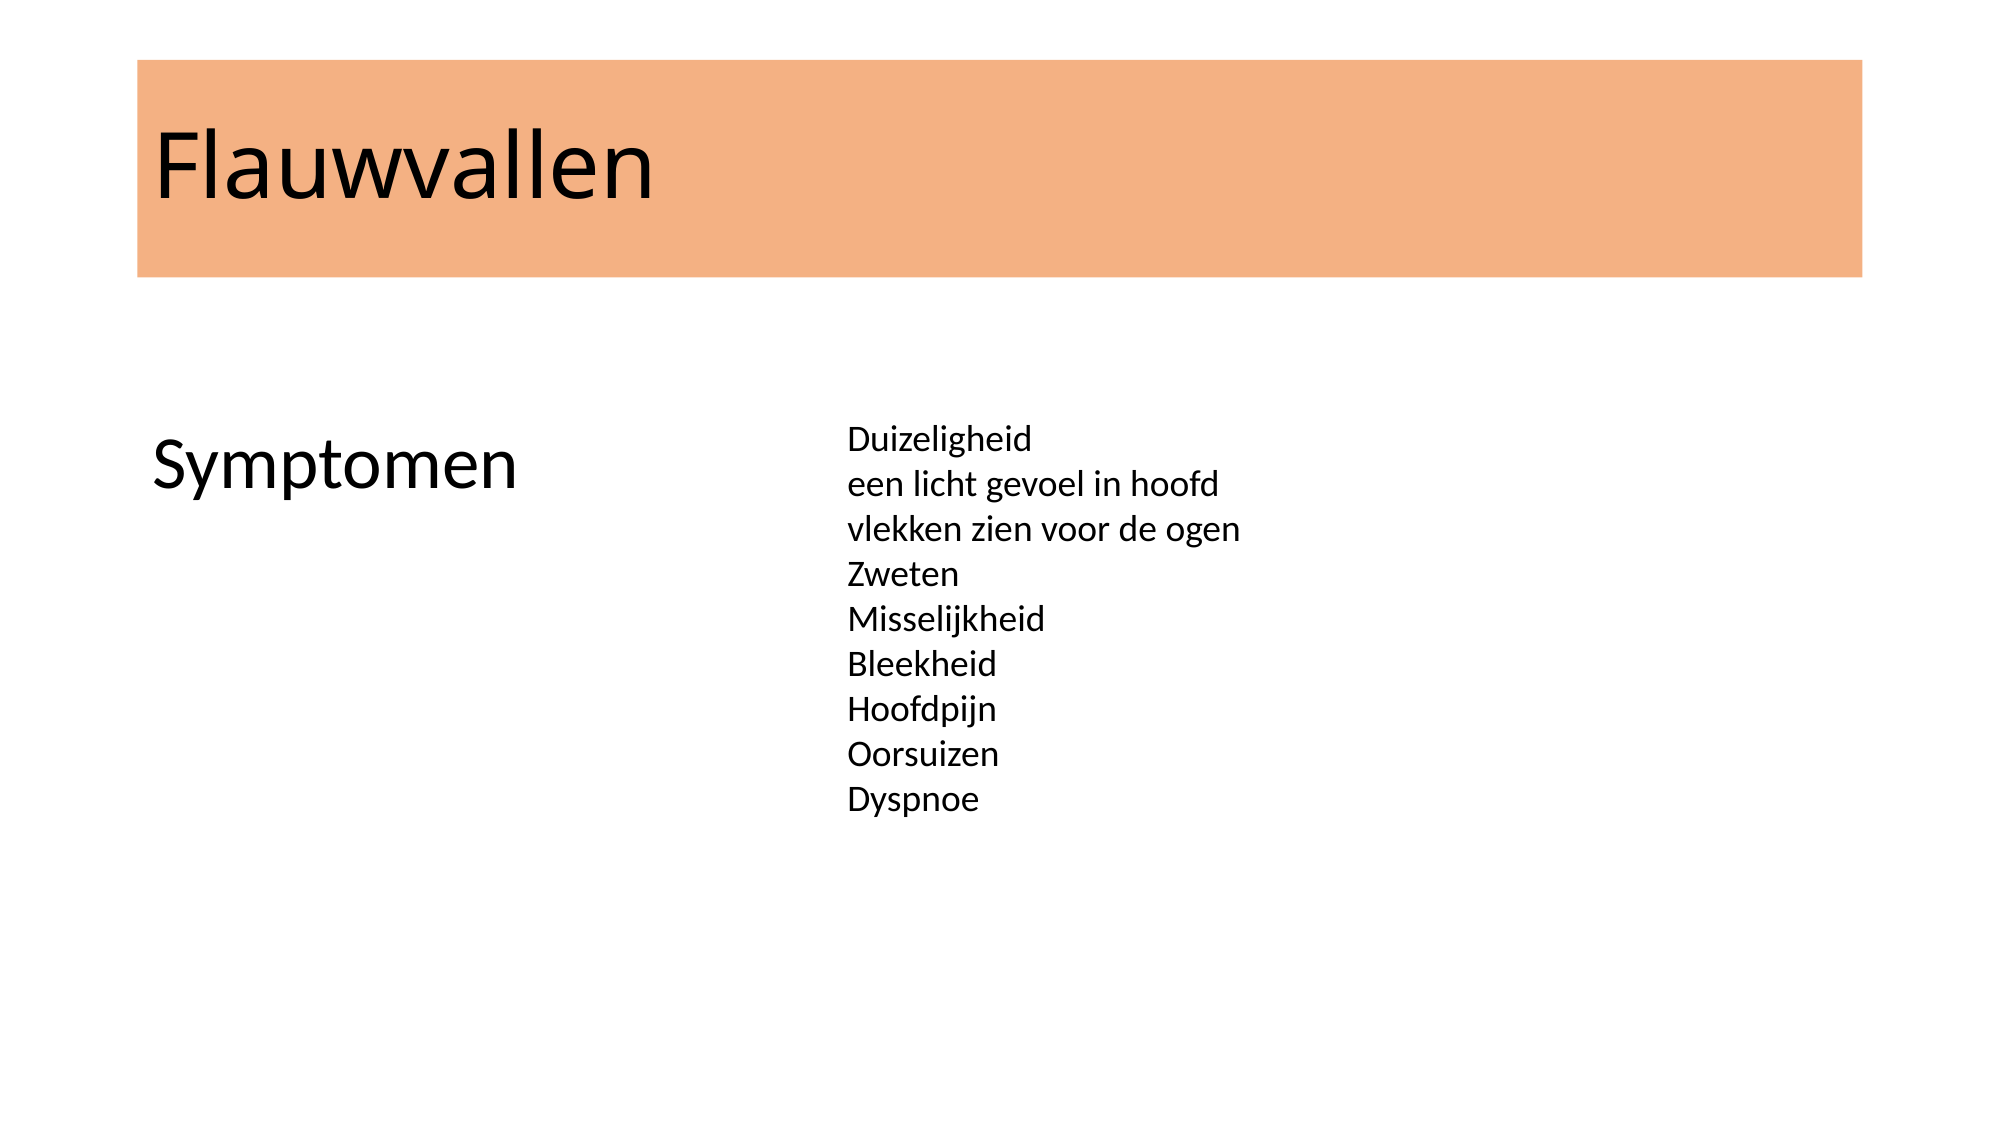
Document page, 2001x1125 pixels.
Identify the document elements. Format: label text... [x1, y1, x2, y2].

text_box Symptomen [137, 406, 543, 512]
title Flauwvallen [137, 59, 1863, 278]
text_box Duizeligheid een licht gevoel in hoofd vlekken zien voor de ogen Zweten Misselijkheid Bleekheid Hoofdpijn Oorsuizen Dyspnoe [832, 406, 1833, 827]
